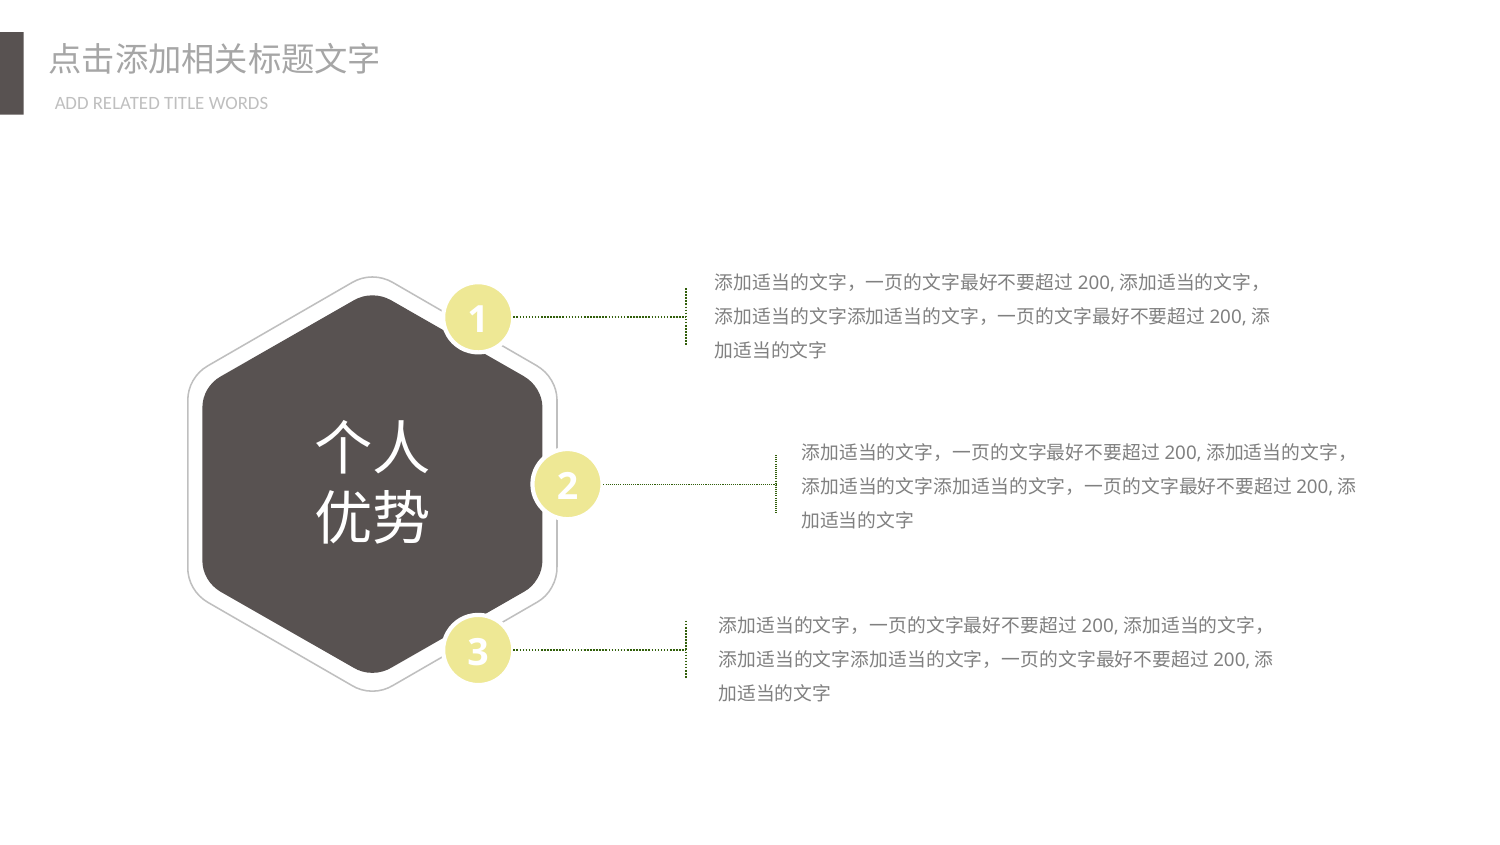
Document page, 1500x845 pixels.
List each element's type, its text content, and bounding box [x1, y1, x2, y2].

text_box 2 [532, 448, 598, 520]
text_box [513, 287, 687, 347]
text_box 3 [443, 614, 508, 686]
text_box 添加适当的文字，一页的文字最好不要超过200,添加适当的文字，添加适当的文字添加适当的文字，一页的文字最好不要超过200,添加适当的文字 [801, 430, 1357, 532]
text_box 添加适当的文字，一页的文字最好不要超过200,添加适当的文字，添加适当的文字添加适当的文字，一页的文字最好不要超过200,添加适当的文字 [718, 602, 1274, 705]
text_box [187, 276, 558, 692]
text_box 1 [443, 282, 508, 353]
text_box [603, 454, 777, 514]
text_box 添加适当的文字，一页的文字最好不要超过200,添加适当的文字，添加适当的文字添加适当的文字，一页的文字最好不要超过200,添加适当的文字 [714, 259, 1270, 362]
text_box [513, 620, 687, 680]
